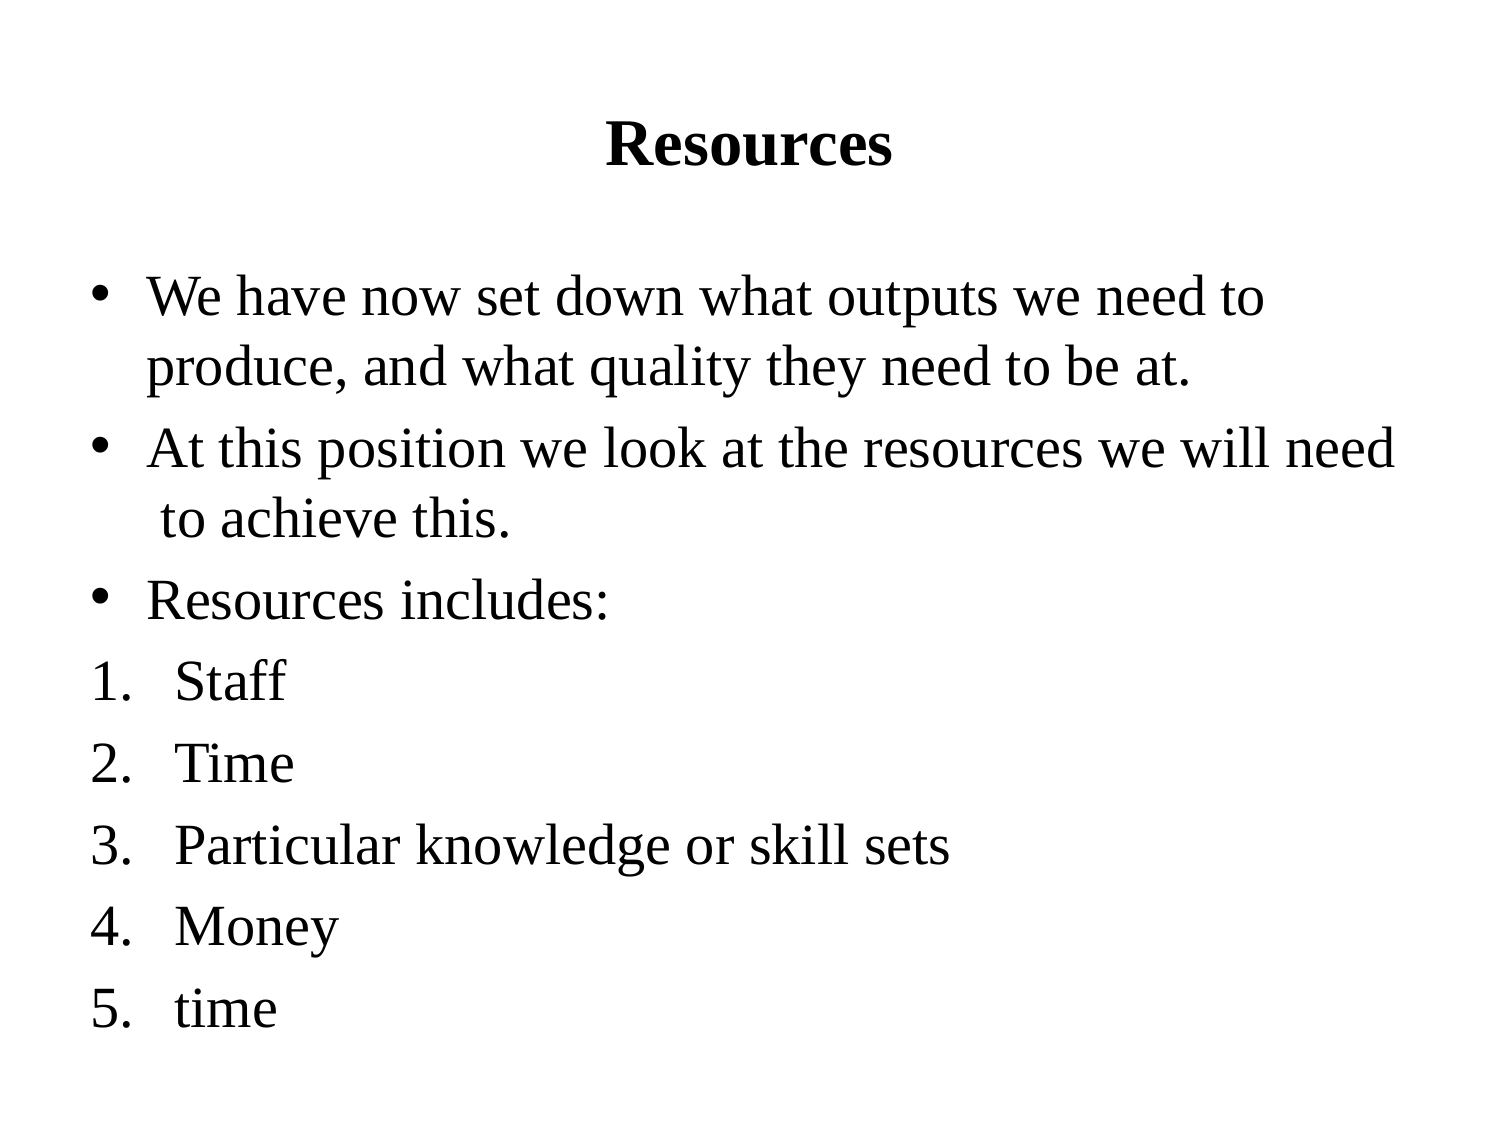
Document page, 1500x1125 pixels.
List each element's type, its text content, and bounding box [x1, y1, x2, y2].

title Resources [75, 45, 1425, 233]
list We have now set down what outputs we need to produce, and what quality they need to be at. At this position we look at the resources we will need to achieve this. Resources includes: Staff Time Particular knowledge or skill sets Money time [75, 249, 1425, 1075]
